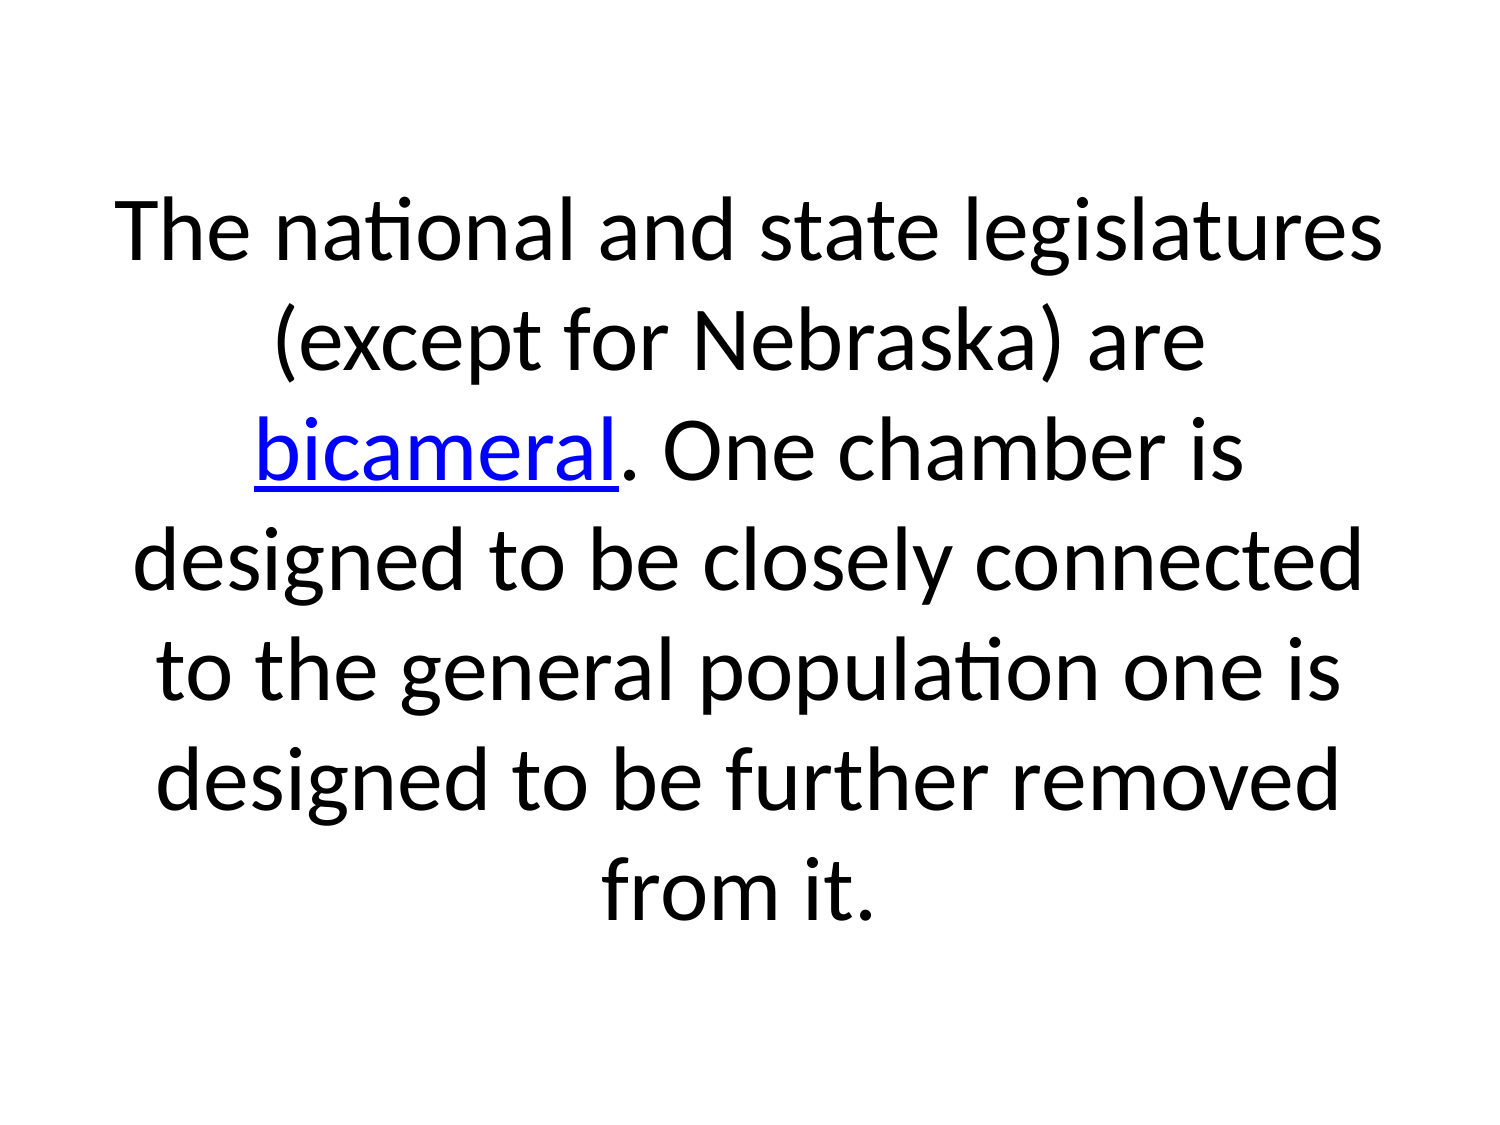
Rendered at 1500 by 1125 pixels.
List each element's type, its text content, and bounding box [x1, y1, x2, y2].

title The national and state legislatures (except for Nebraska) are bicameral. One chamber is designed to be closely connected to the general population one is designed to be further removed from it. [74, 44, 1426, 1063]
